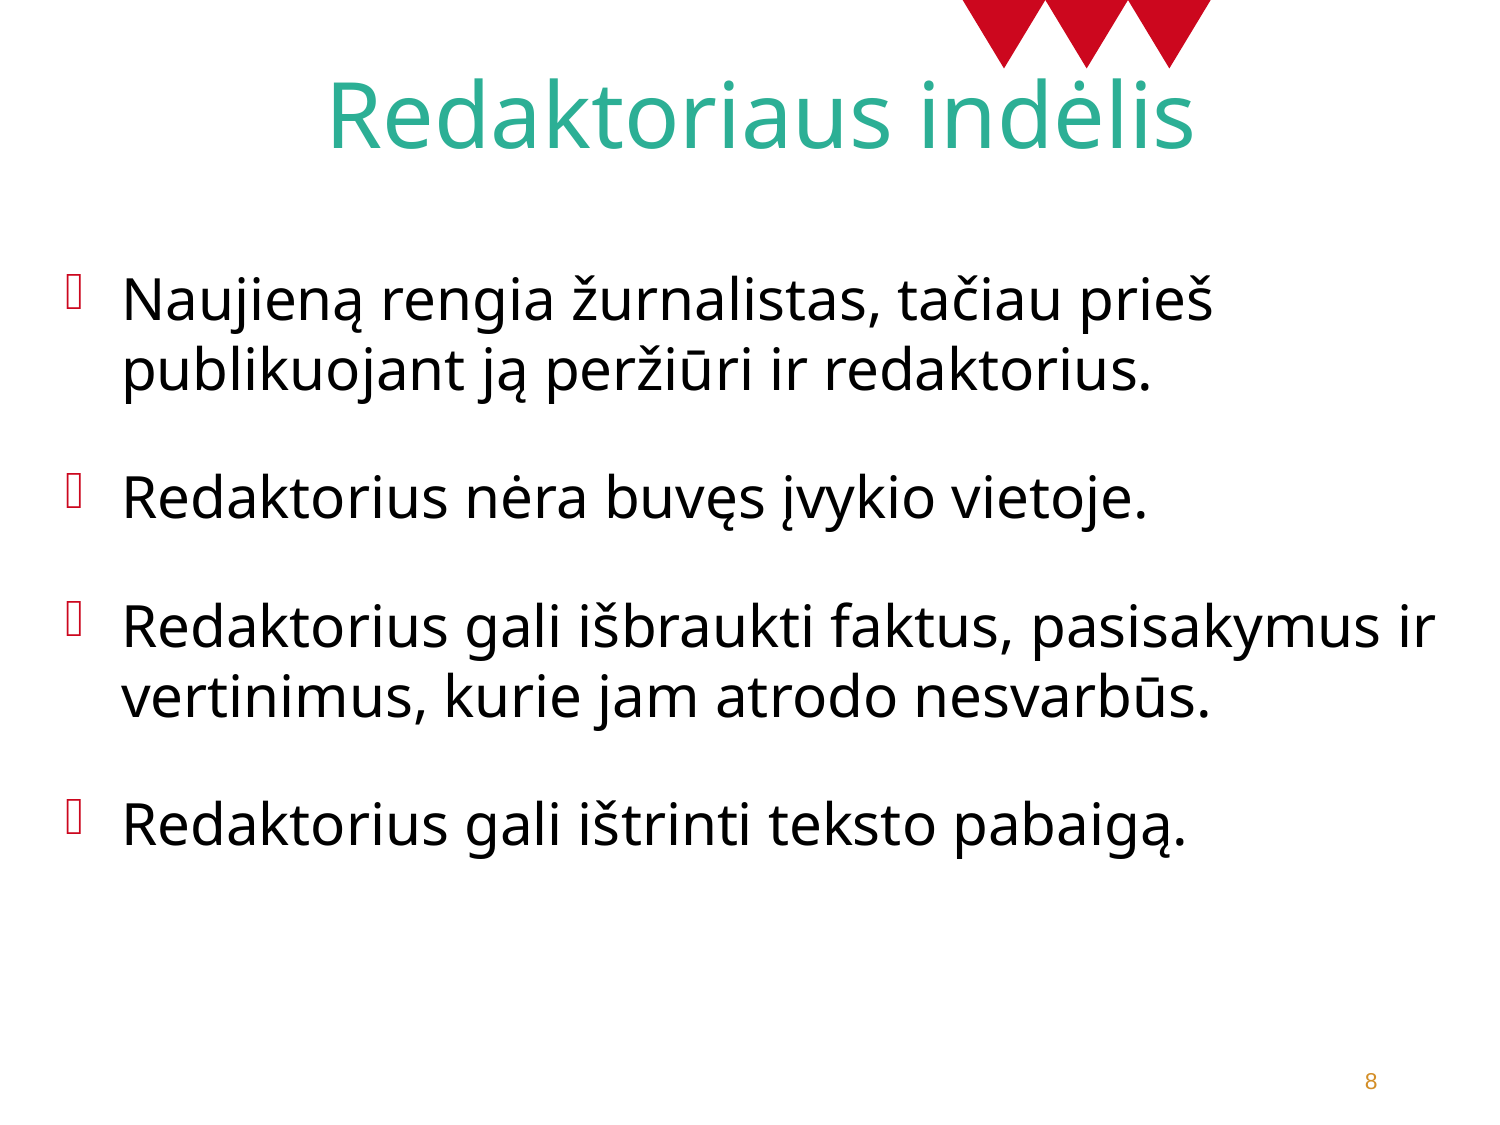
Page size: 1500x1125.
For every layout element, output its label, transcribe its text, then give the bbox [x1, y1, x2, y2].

slide_number 8 [1350, 1061, 1475, 1103]
list Naujieną rengia žurnalistas, tačiau prieš publikuojant ją peržiūri ir redaktorius. Redaktorius nėra buvęs įvykio vietoje. Redaktorius gali išbraukti faktus, pasisakymus ir vertinimus, kurie jam atrodo nesvarbūs. Redaktorius gali ištrinti teksto pabaigą. [50, 254, 1475, 1062]
title Redaktoriaus indėlis [49, 42, 1475, 181]
